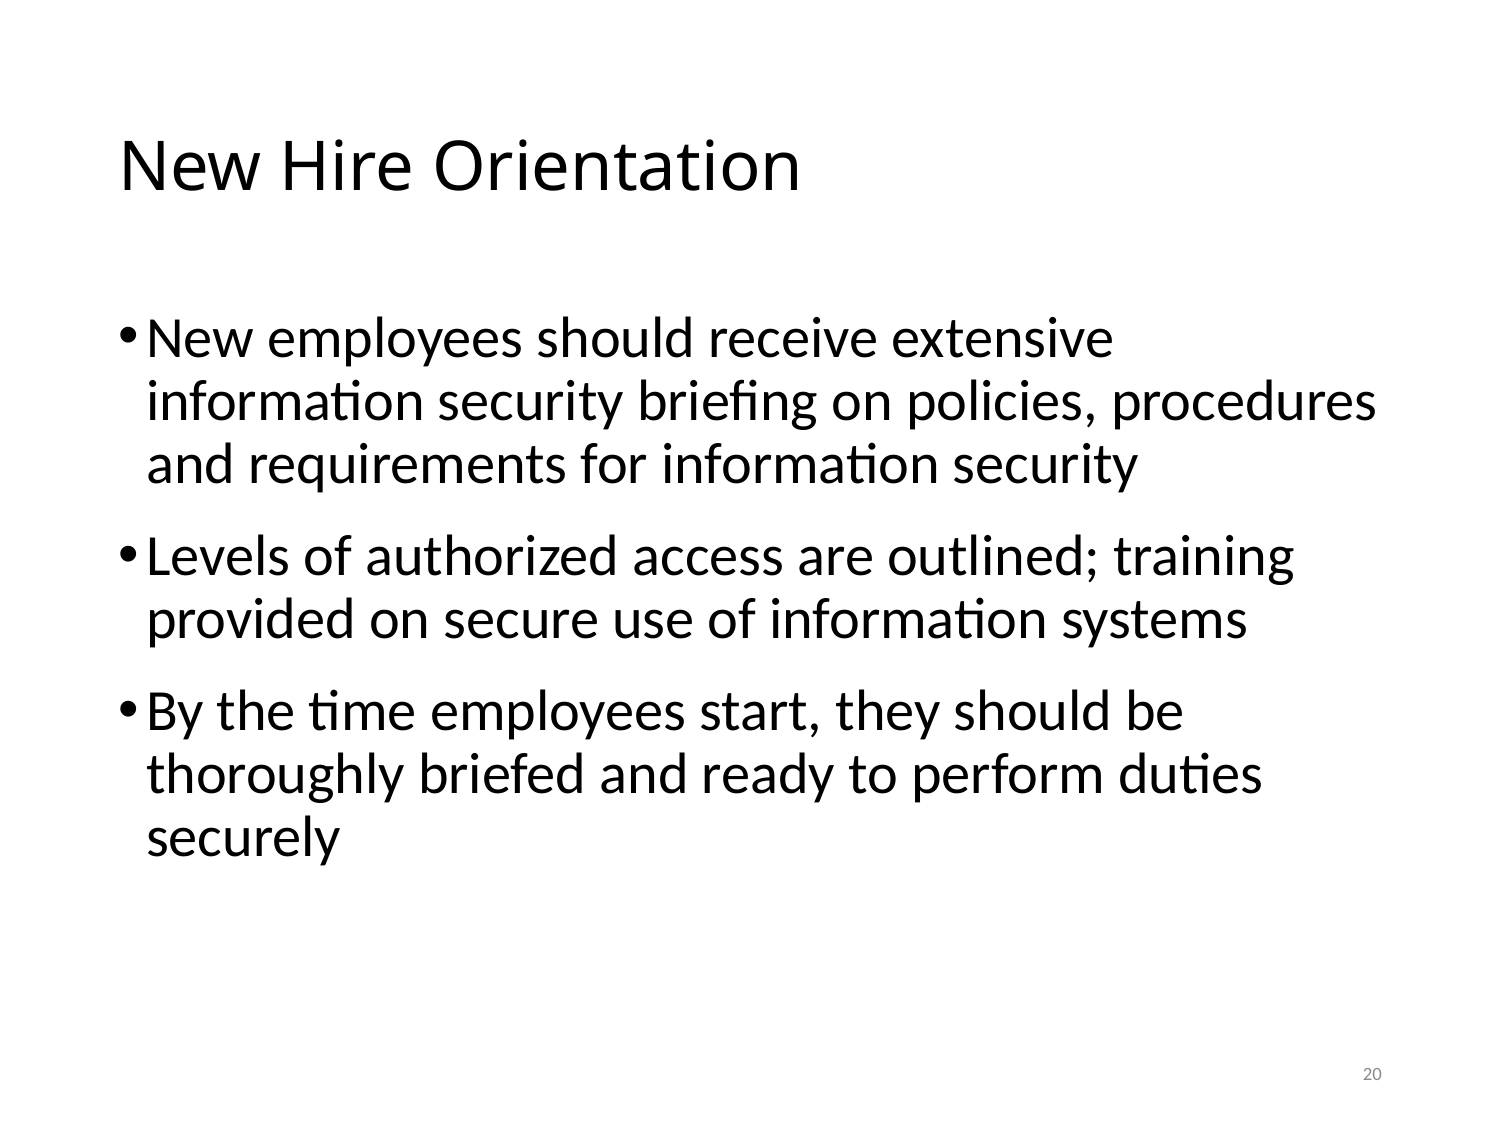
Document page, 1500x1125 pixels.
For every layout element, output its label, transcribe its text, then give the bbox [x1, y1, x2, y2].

list New employees should receive extensive information security briefing on policies, procedures and requirements for information security Levels of authorized access are outlined; training provided on secure use of information systems By the time employees start, they should be thoroughly briefed and ready to perform duties securely [103, 299, 1397, 1014]
slide_number 20 [1059, 1042, 1397, 1103]
title New Hire Orientation [103, 59, 1397, 278]
